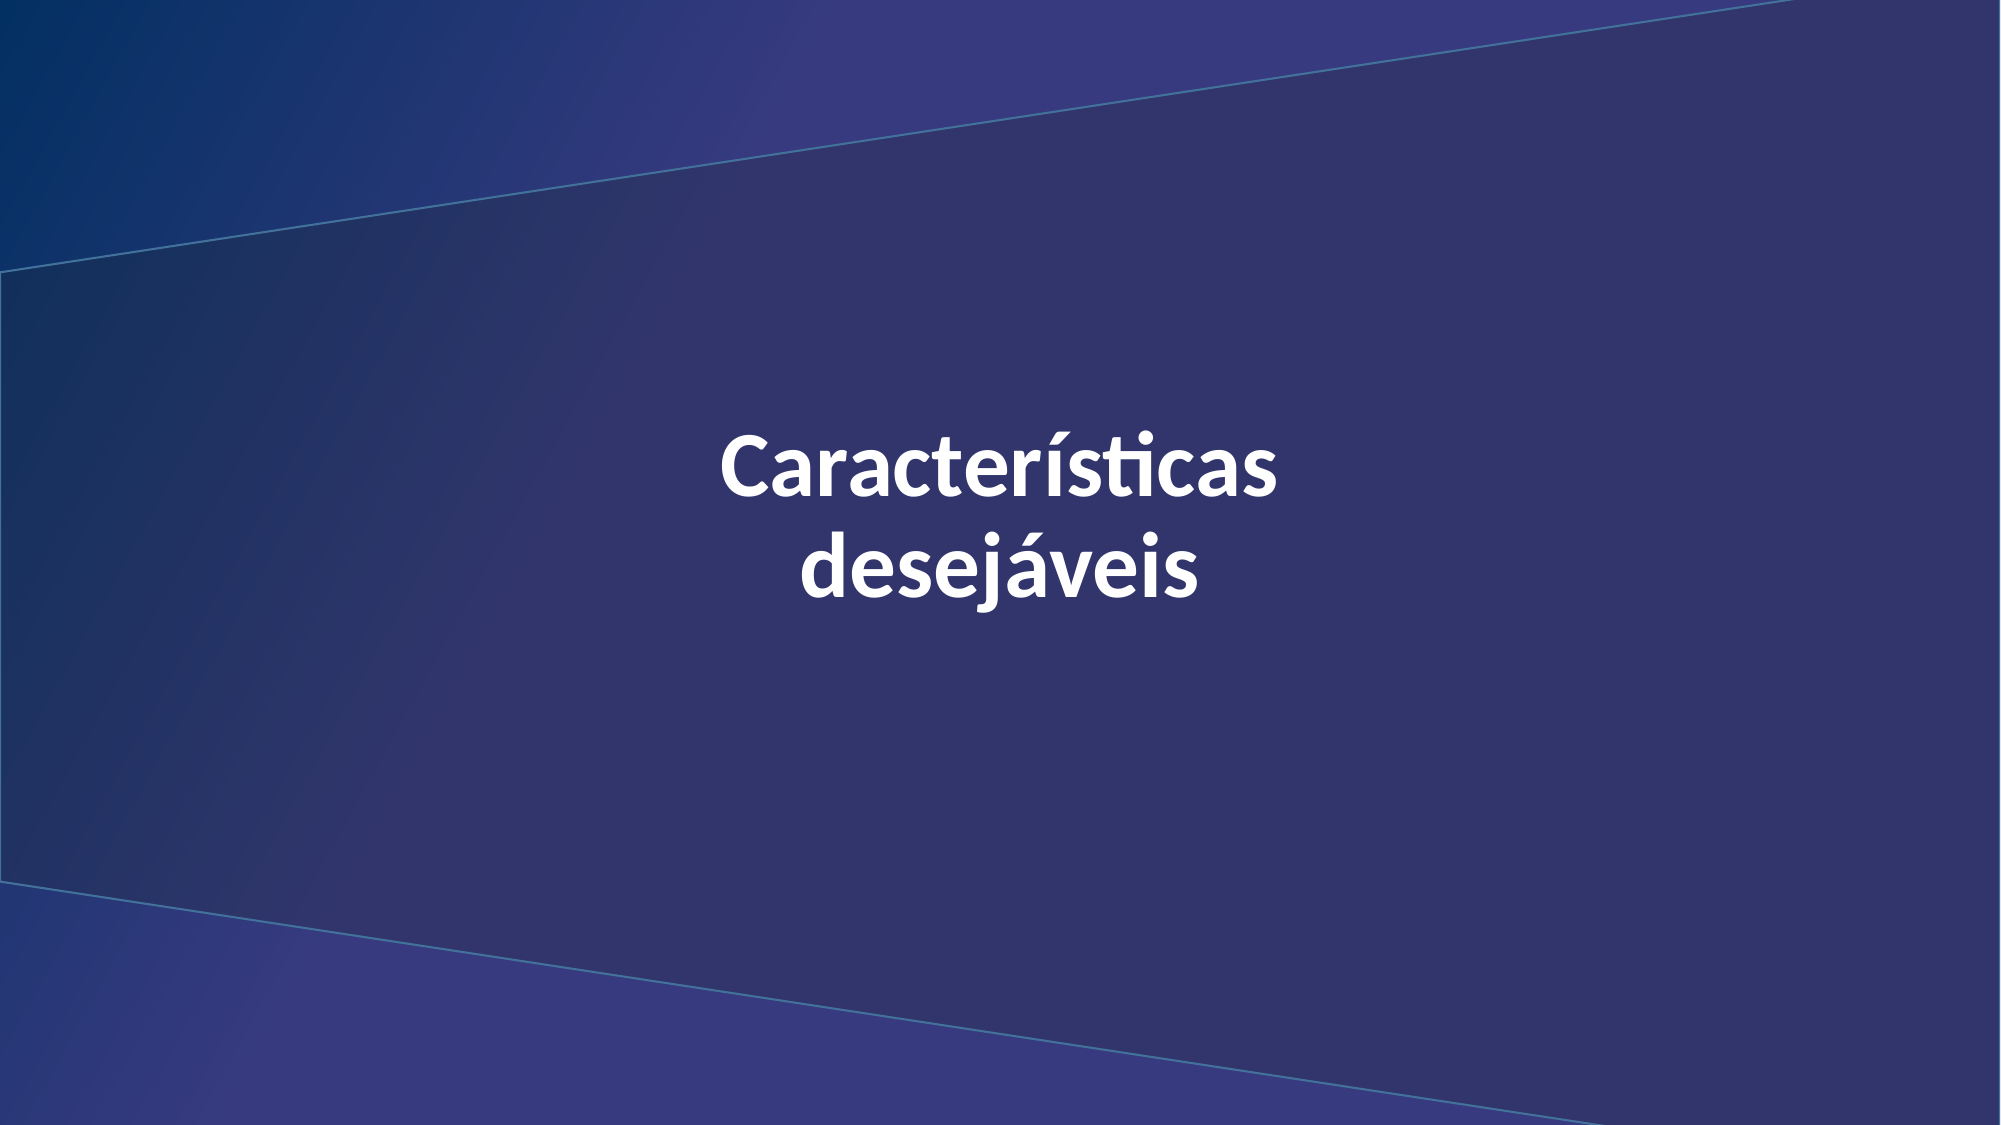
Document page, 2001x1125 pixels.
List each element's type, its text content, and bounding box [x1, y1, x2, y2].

title Características desejáveis [565, 407, 1435, 626]
